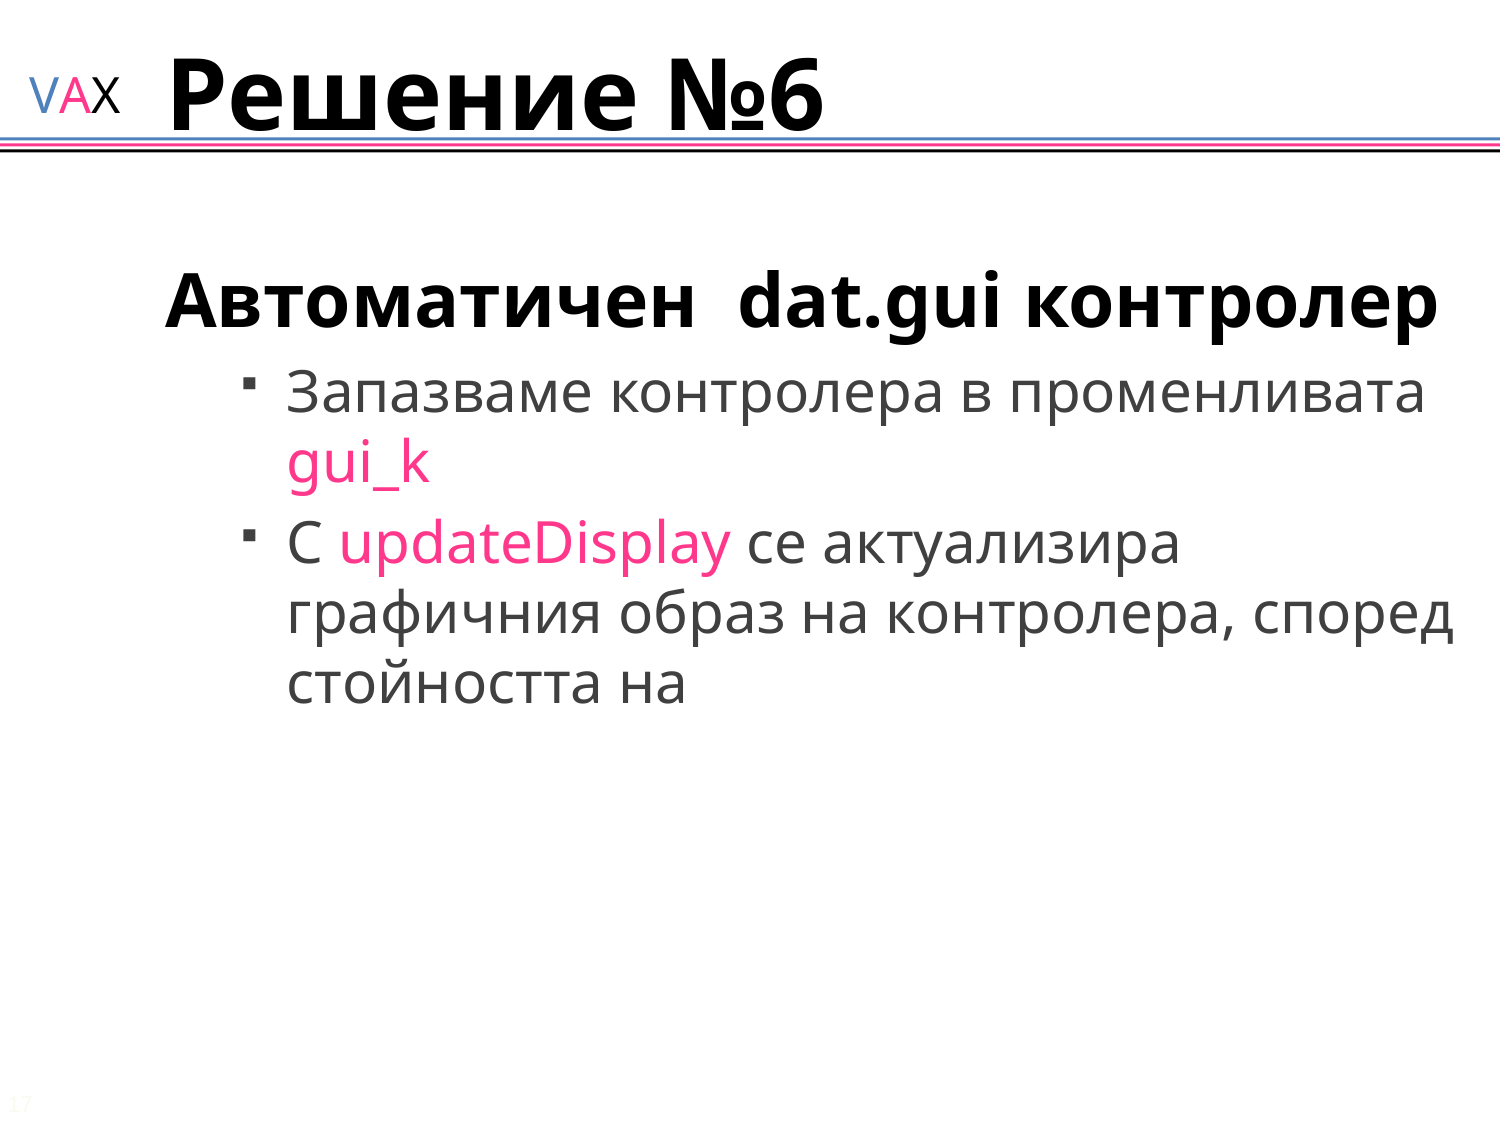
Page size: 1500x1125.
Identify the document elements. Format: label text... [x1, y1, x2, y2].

title Решение №6 [0, 37, 1500, 144]
